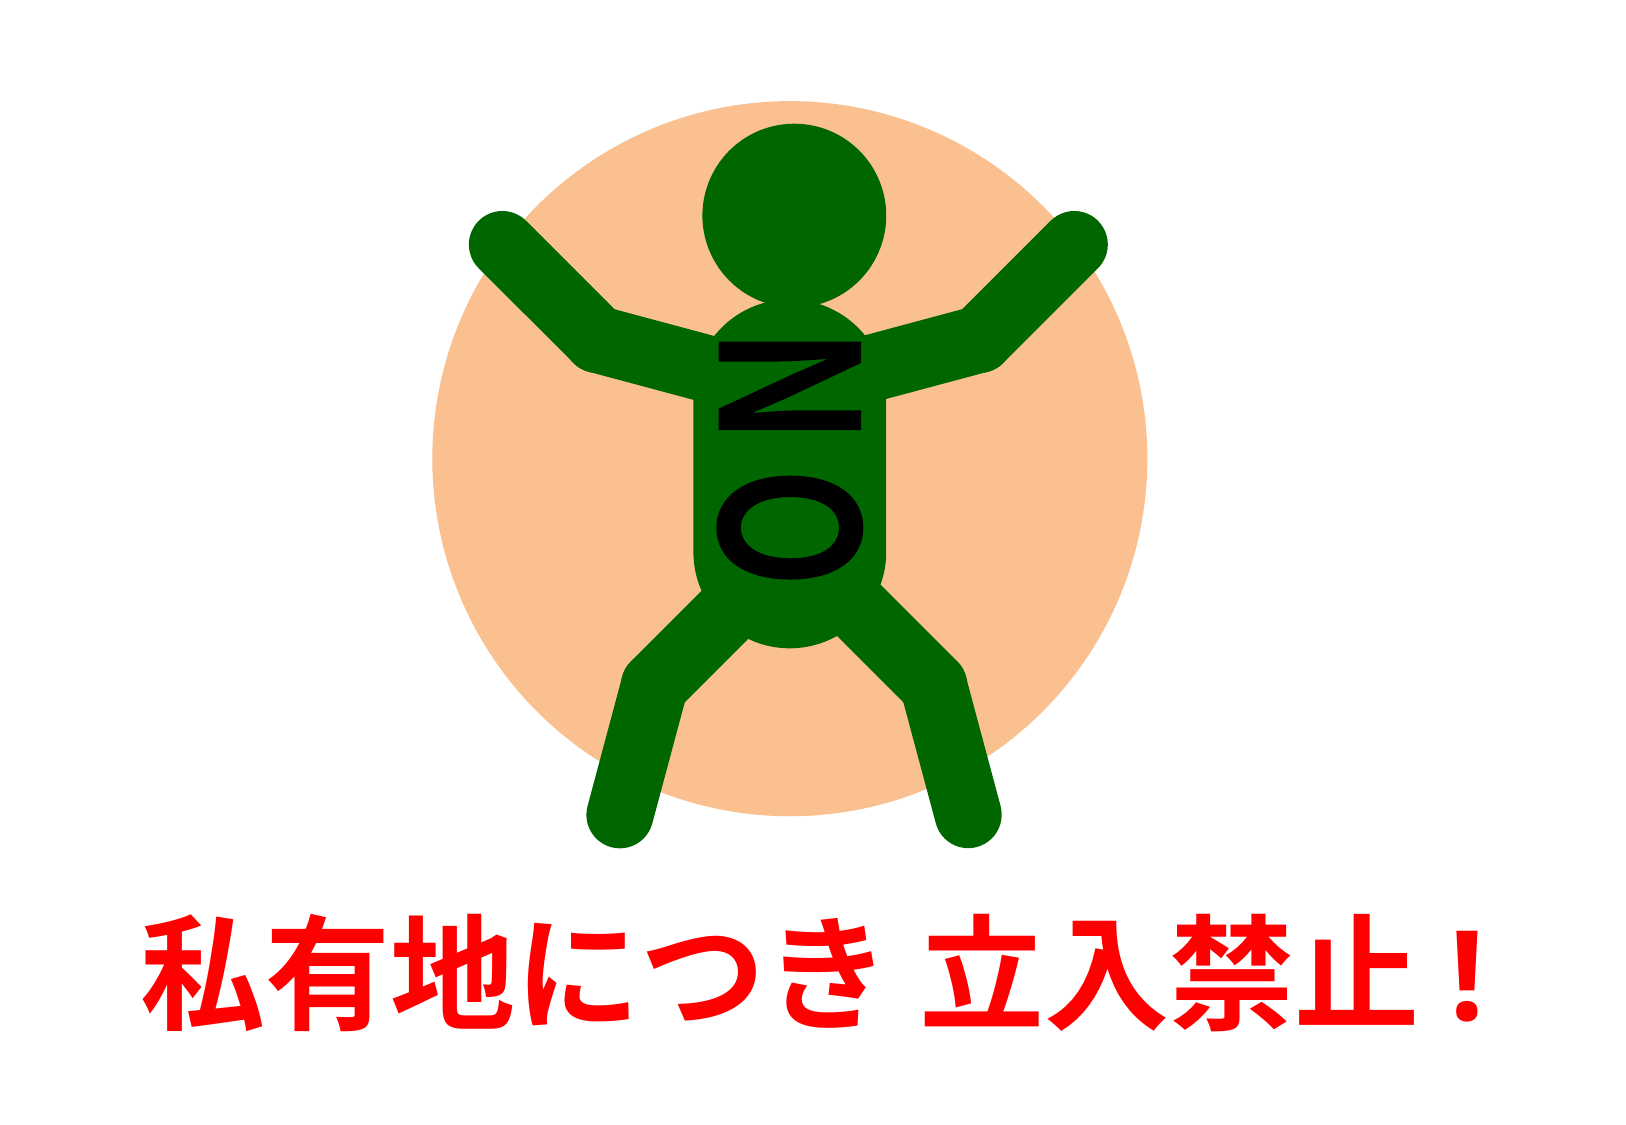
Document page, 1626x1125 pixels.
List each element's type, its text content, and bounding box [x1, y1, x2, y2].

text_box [432, 100, 1148, 851]
text_box 私有地につき 立入禁止! [0, 887, 1625, 1053]
